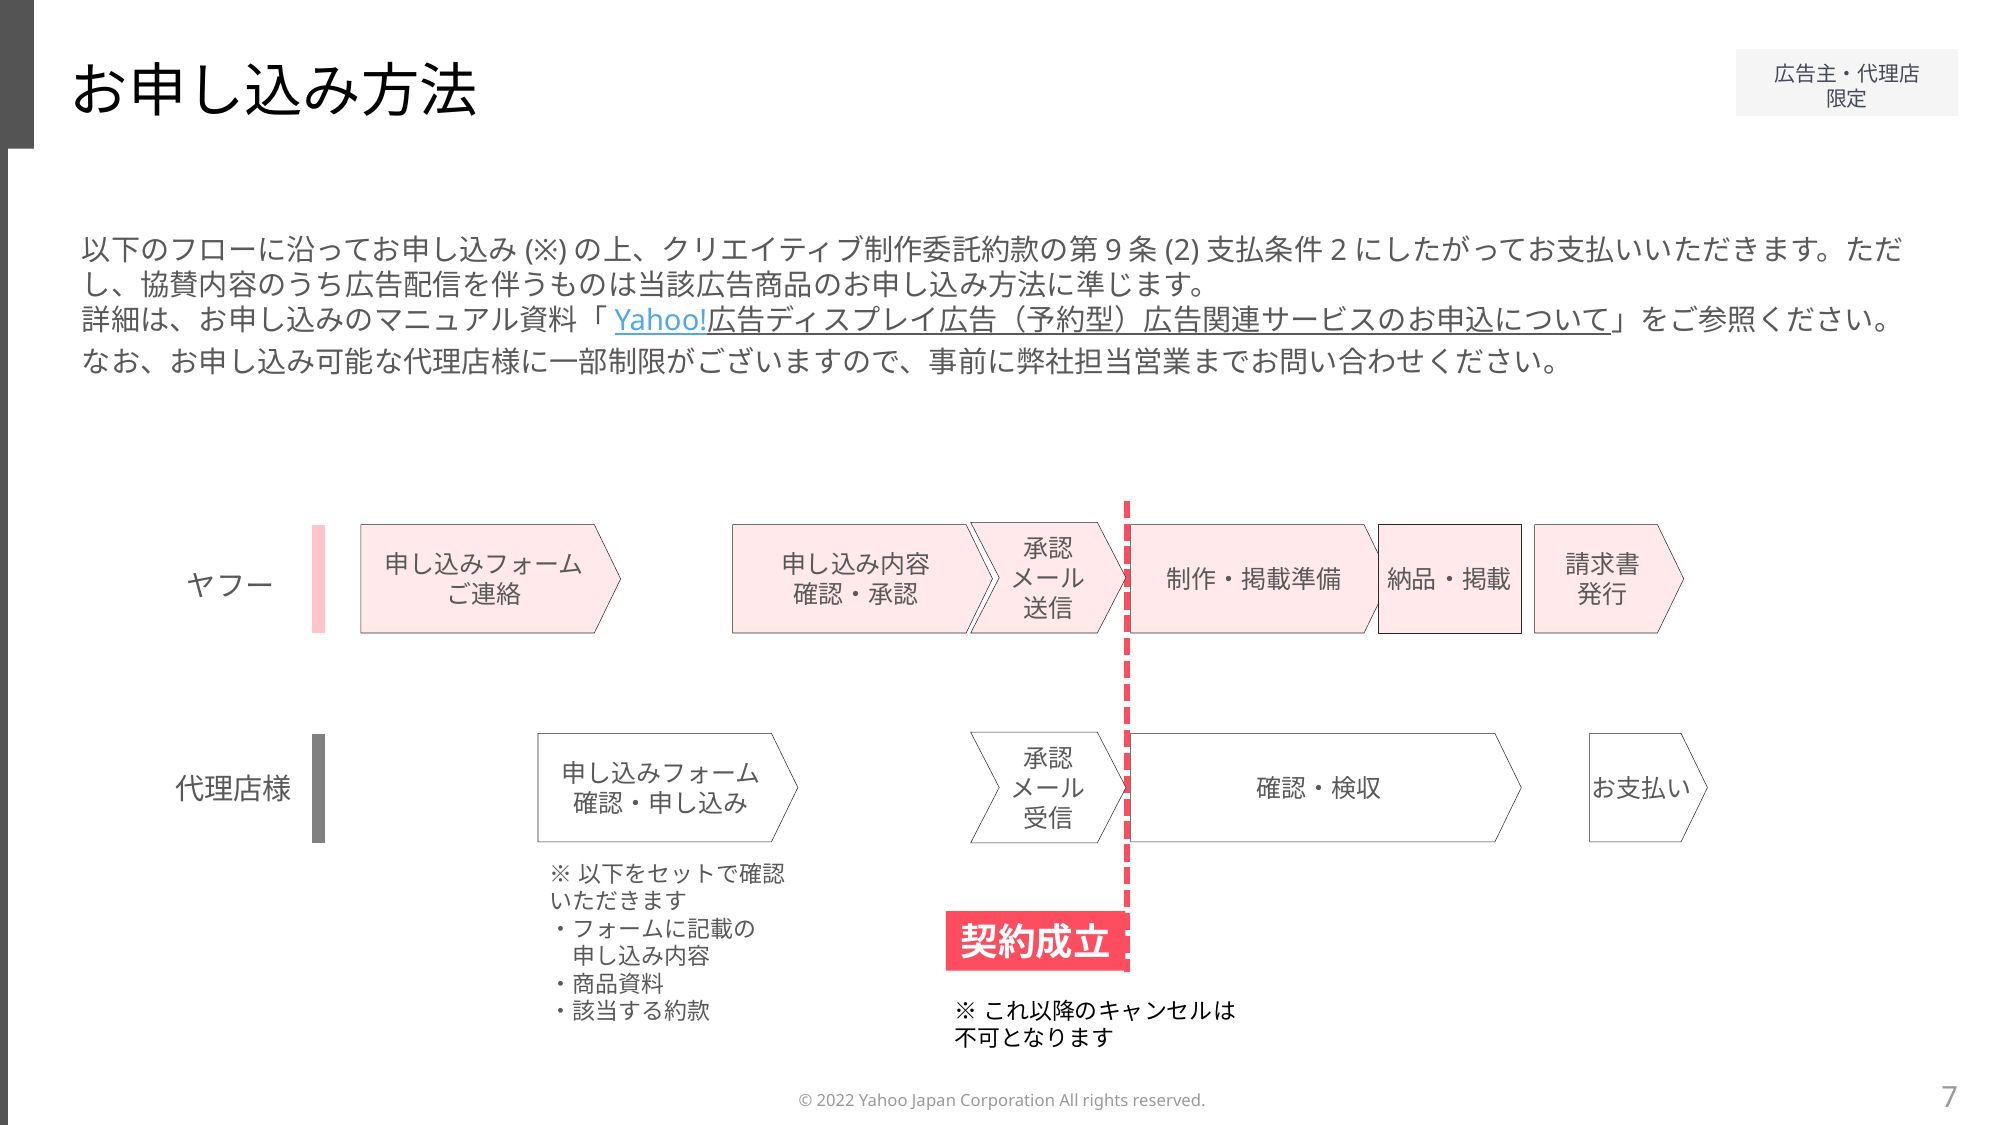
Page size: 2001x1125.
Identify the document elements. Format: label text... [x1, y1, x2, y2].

text_box ヤフー [171, 549, 303, 620]
text_box 請求書 発行 [1534, 524, 1684, 634]
text_box 制作・掲載準備 [1132, 524, 1377, 634]
text_box ※これ以降のキャンセルは 不可となります [939, 973, 1306, 1075]
text_box 申し込み内容 確認・承認 [732, 524, 993, 634]
text_box 以下のフローに沿ってお申し込み(※)の上、クリエイティブ制作委託約款の第9条(2)支払条件2にしたがってお支払いいただきます。ただし、協賛内容のうち広告配信を伴うものは当該広告商品のお申し込み方法に準じます。 詳細は、お申し込みのマニュアル資料「Yahoo!広告ディスプレイ広告（予約型）広告関連サービスのお申込について」をご参照ください。 なお、お申し込み可能な代理店様に一部制限がございますので、事前に弊社担当営業までお問い合わせください。 [66, 223, 1945, 387]
text_box 申し込みフォーム 確認・申し込み [537, 733, 798, 842]
text_box ※以下をセットで確認 いただきます ・フォームに記載の 申し込み内容 ・商品資料 ・該当する約款 [534, 848, 877, 1036]
text_box 契約成立 [945, 911, 1122, 971]
text_box 承認メール 送信 [970, 522, 1122, 634]
slide_number 7 [1803, 1070, 1973, 1125]
list お申し込み方法 [54, 21, 1656, 155]
text_box 申し込みフォーム ご連絡 [360, 524, 621, 634]
text_box 代理店様 [160, 752, 312, 823]
text_box 納品・掲載 [1377, 524, 1522, 634]
text_box 確認・検収 [1132, 733, 1522, 842]
text_box お支払い [1589, 733, 1708, 842]
text_box 承認メール 受信 [970, 732, 1122, 843]
